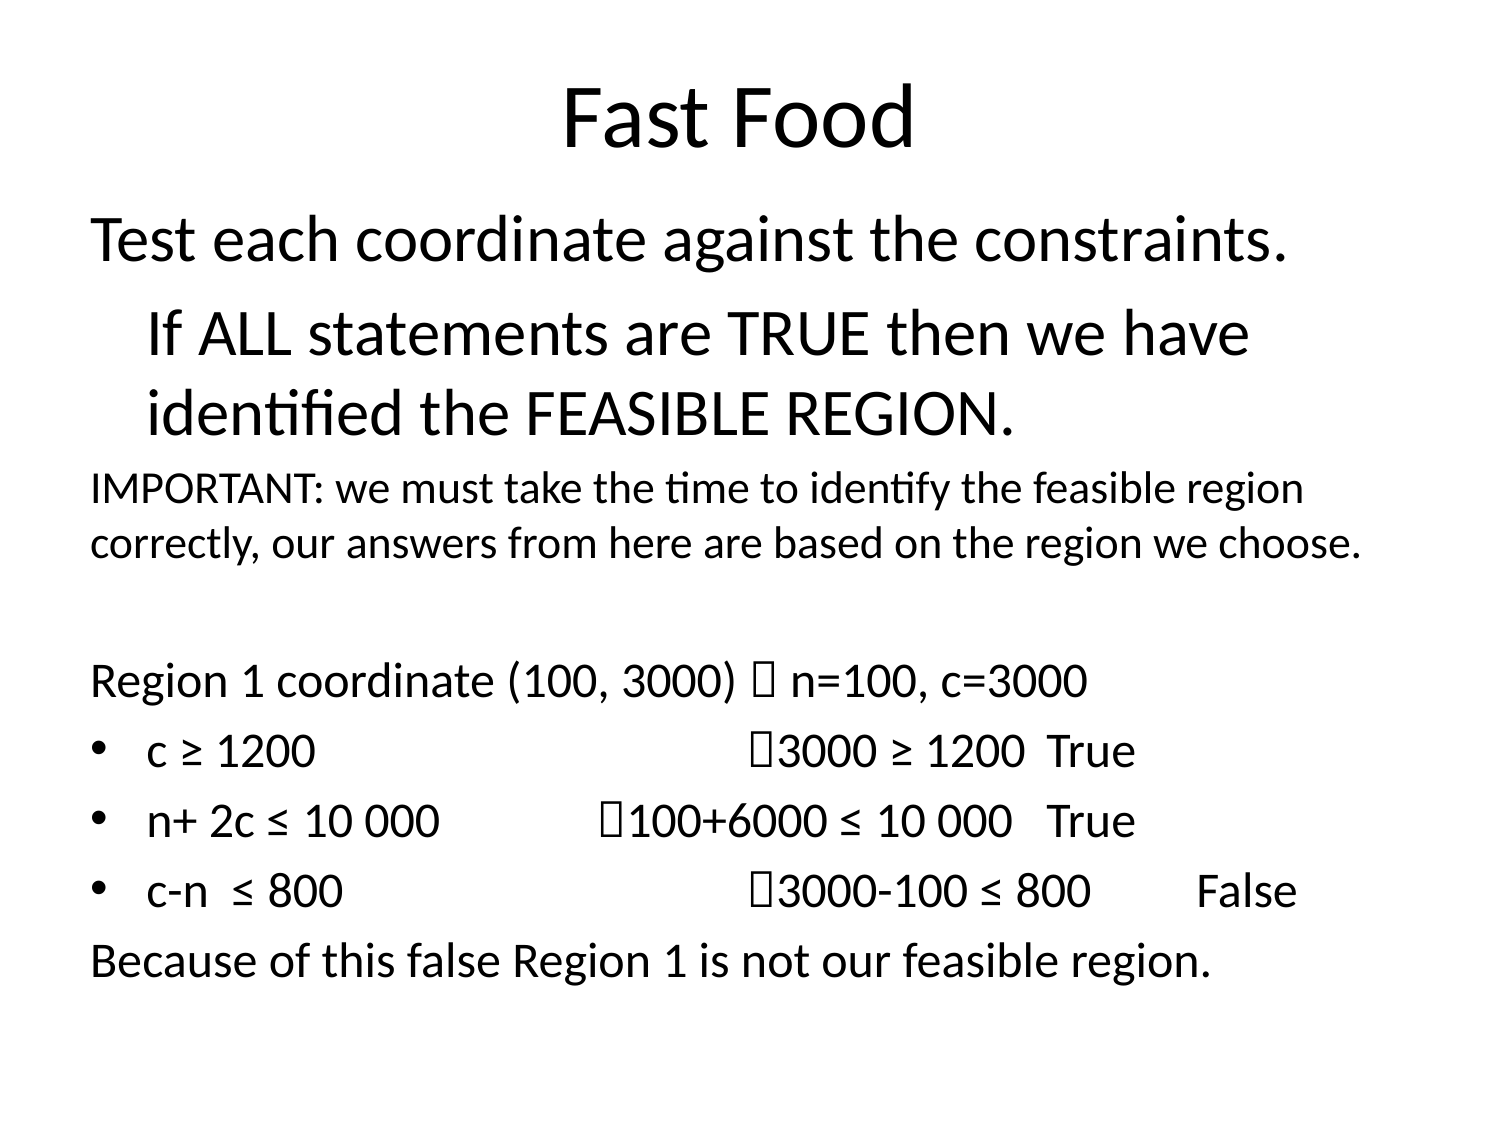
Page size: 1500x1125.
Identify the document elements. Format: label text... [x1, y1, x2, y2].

title Fast Food [75, 45, 1425, 176]
list Test each coordinate against the constraints. If ALL statements are TRUE then we have identified the FEASIBLE REGION. IMPORTANT: we must take the time to identify the feasible region correctly, our answers from here are based on the region we choose. Region 1 coordinate (100, 3000)  n=100, c=3000 c ≥ 1200 3000 ≥ 1200 True n+ 2c ≤ 10 000 100+6000 ≤ 10 000 True c-n ≤ 800 3000-100 ≤ 800 False Because of this false Region 1 is not our feasible region. [75, 187, 1425, 1005]
